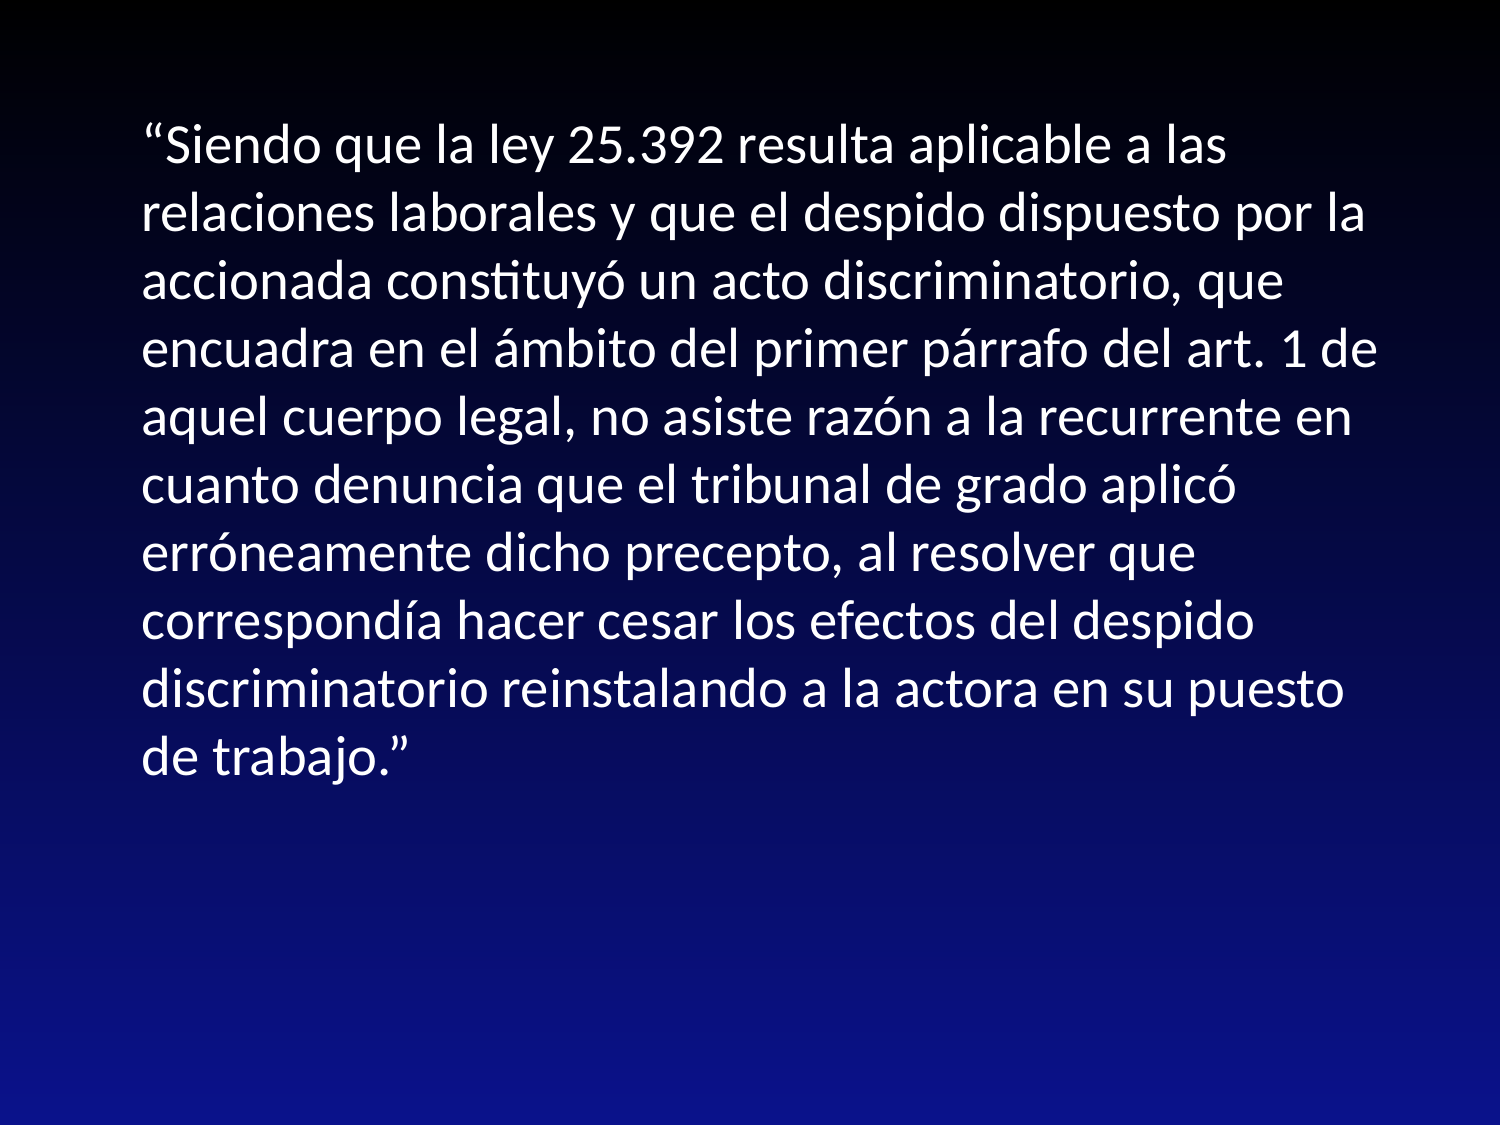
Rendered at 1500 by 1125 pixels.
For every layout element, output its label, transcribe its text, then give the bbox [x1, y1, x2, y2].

list “Siendo que la ley 25.392 resulta aplicable a las relaciones laborales y que el despido dispuesto por la accionada constituyó un acto discriminatorio, que encuadra en el ámbito del primer párrafo del art. 1 de aquel cuerpo legal, no asiste razón a la recurrente en cuanto denuncia que el tribunal de grado aplicó erróneamente dicho precepto, al resolver que correspondía hacer cesar los efectos del despido discriminatorio reinstalando a la actora en su puesto de trabajo.” [74, 30, 1426, 1006]
